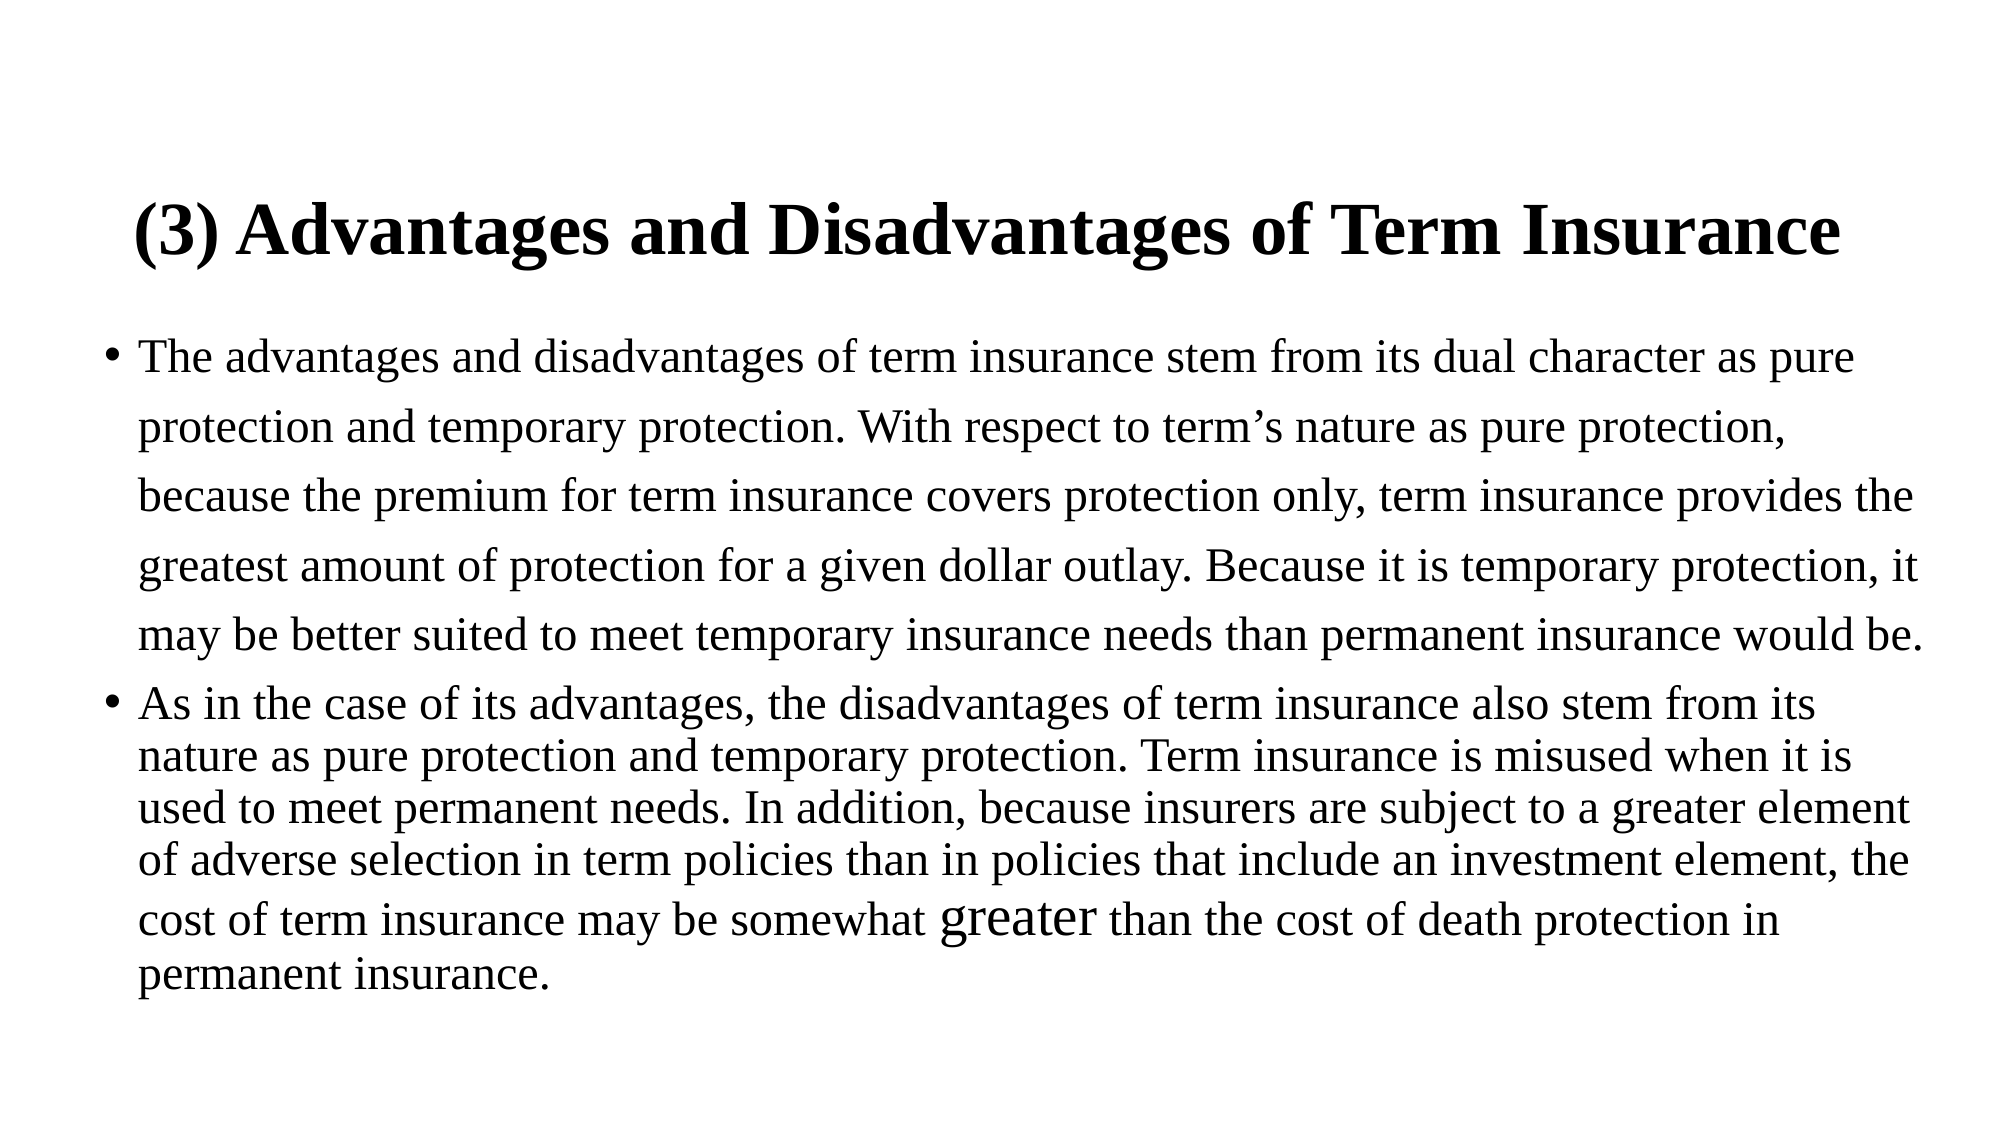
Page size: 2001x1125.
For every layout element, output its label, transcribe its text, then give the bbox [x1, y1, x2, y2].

list The advantages and disadvantages of term insurance stem from its dual character as pure protection and temporary protection. With respect to term’s nature as pure protection, because the premium for term insurance covers protection only, term insurance provides the greatest amount of protection for a given dollar outlay. Because it is temporary protection, it may be better suited to meet temporary insurance needs than permanent insurance would be. As in the case of its advantages, the disadvantages of term insurance also stem from its nature as pure protection and temporary protection. Term insurance is misused when it is used to meet permanent needs. In addition, because insurers are subject to a greater element of adverse selection in term policies than in policies that include an investment element, the cost of term insurance may be somewhat greater than the cost of death protection in permanent insurance. [89, 305, 1956, 1075]
title (3) Advantages and Disadvantages of Term Insurance [118, 155, 1919, 305]
